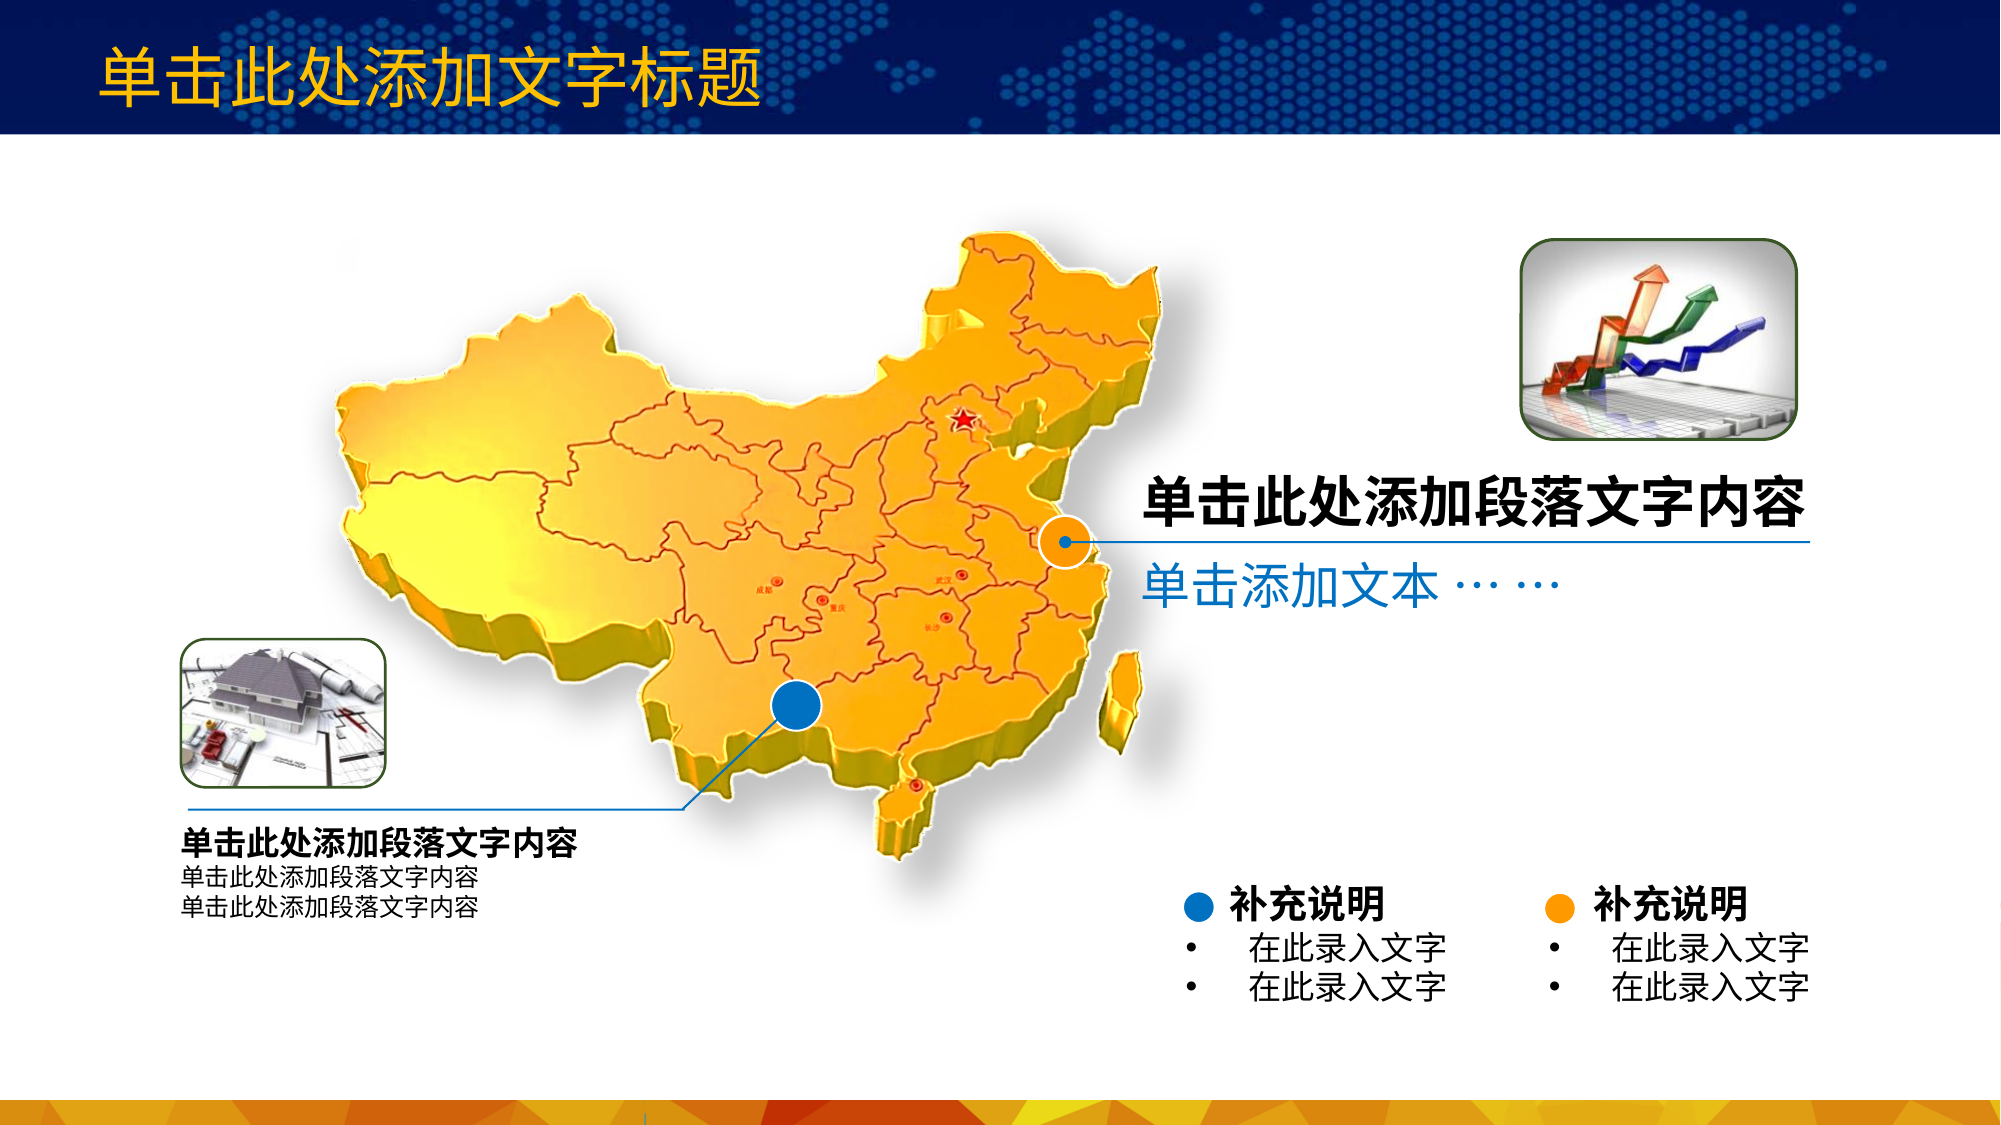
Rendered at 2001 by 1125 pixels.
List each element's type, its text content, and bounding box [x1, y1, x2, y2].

text_box [1182, 891, 1215, 924]
text_box [1521, 239, 1797, 440]
text_box [1543, 892, 1577, 925]
text_box 补充说明 在此录入文字 在此录入文字 [1534, 872, 1859, 1014]
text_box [187, 703, 795, 810]
picture [0, 0, 2000, 134]
text_box 补充说明 在此录入文字 在此录入文字 [1170, 872, 1505, 1014]
text_box 单击此处添加段落文字内容 单击此处添加段落文字内容 单击此处添加段落文字内容 [165, 814, 680, 929]
picture [0, 863, 2001, 1125]
text_box 单击添加文本 … … [1170, 547, 1678, 622]
picture [335, 231, 1170, 864]
text_box [180, 639, 335, 779]
text_box 单击此处添加段落文字内容 [1170, 446, 1823, 541]
